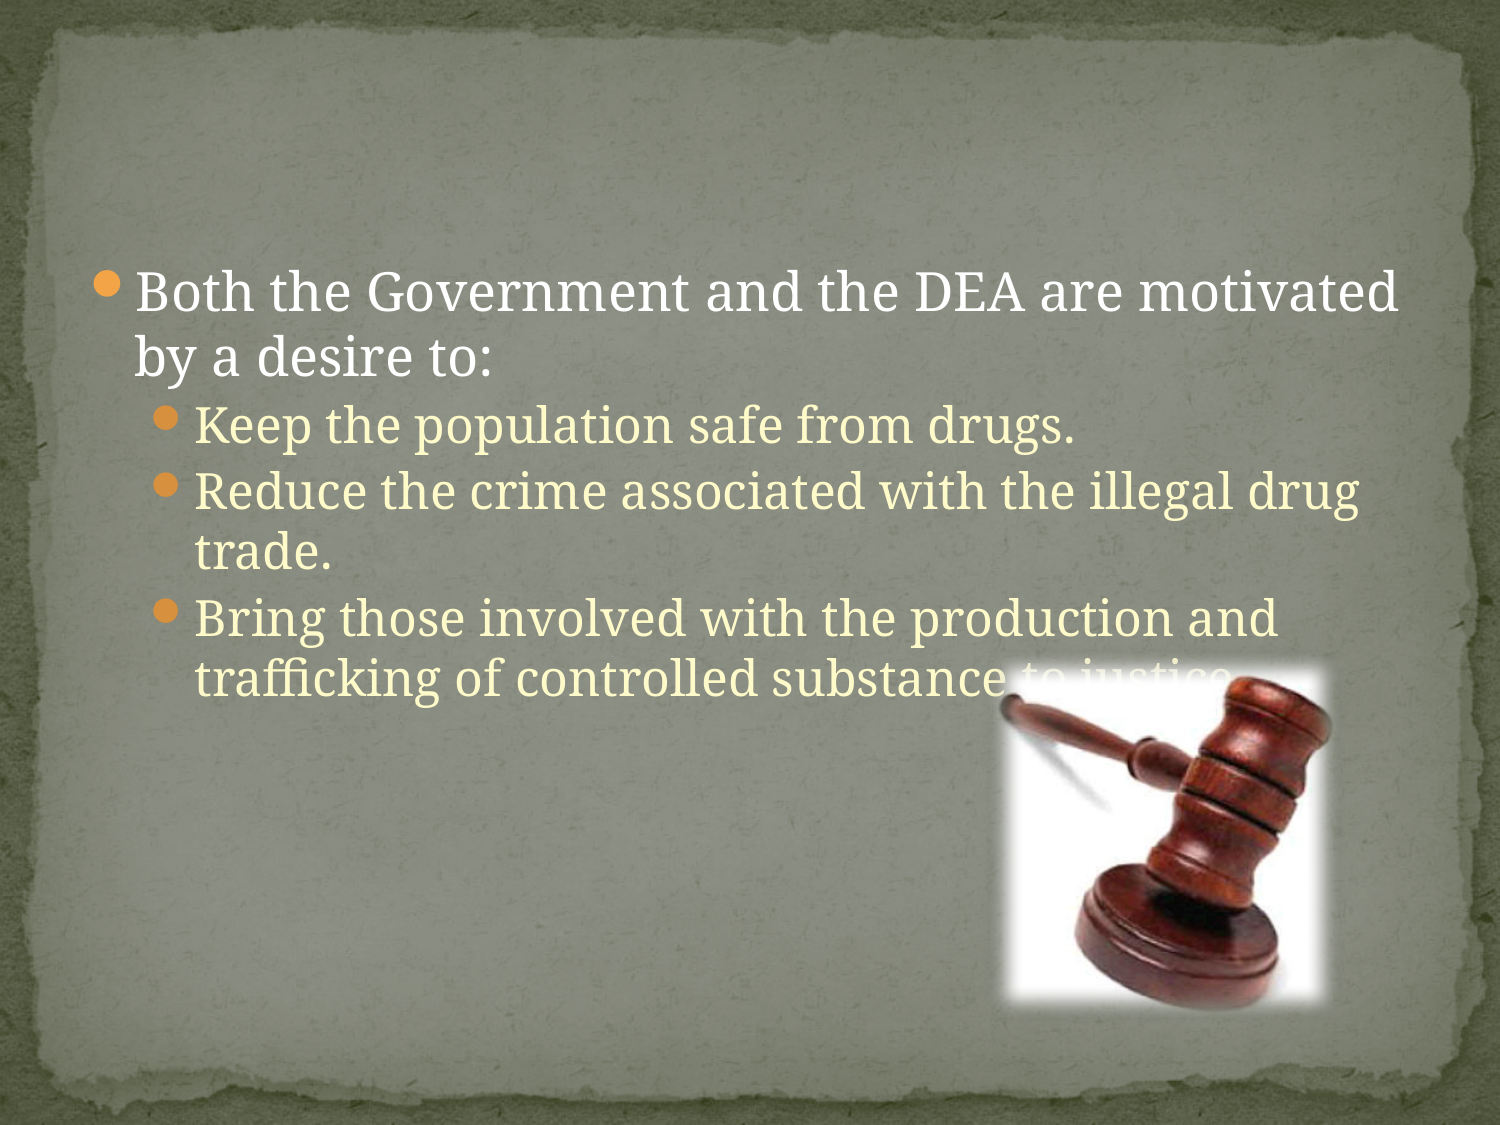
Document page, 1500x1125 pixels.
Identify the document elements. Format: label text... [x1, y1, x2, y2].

picture [989, 651, 1340, 1019]
list Both the Government and the DEA are motivated by a desire to: Keep the population safe from drugs. Reduce the crime associated with the illegal drug trade. Bring those involved with the production and trafficking of controlled substance to justice. [75, 249, 1425, 1000]
